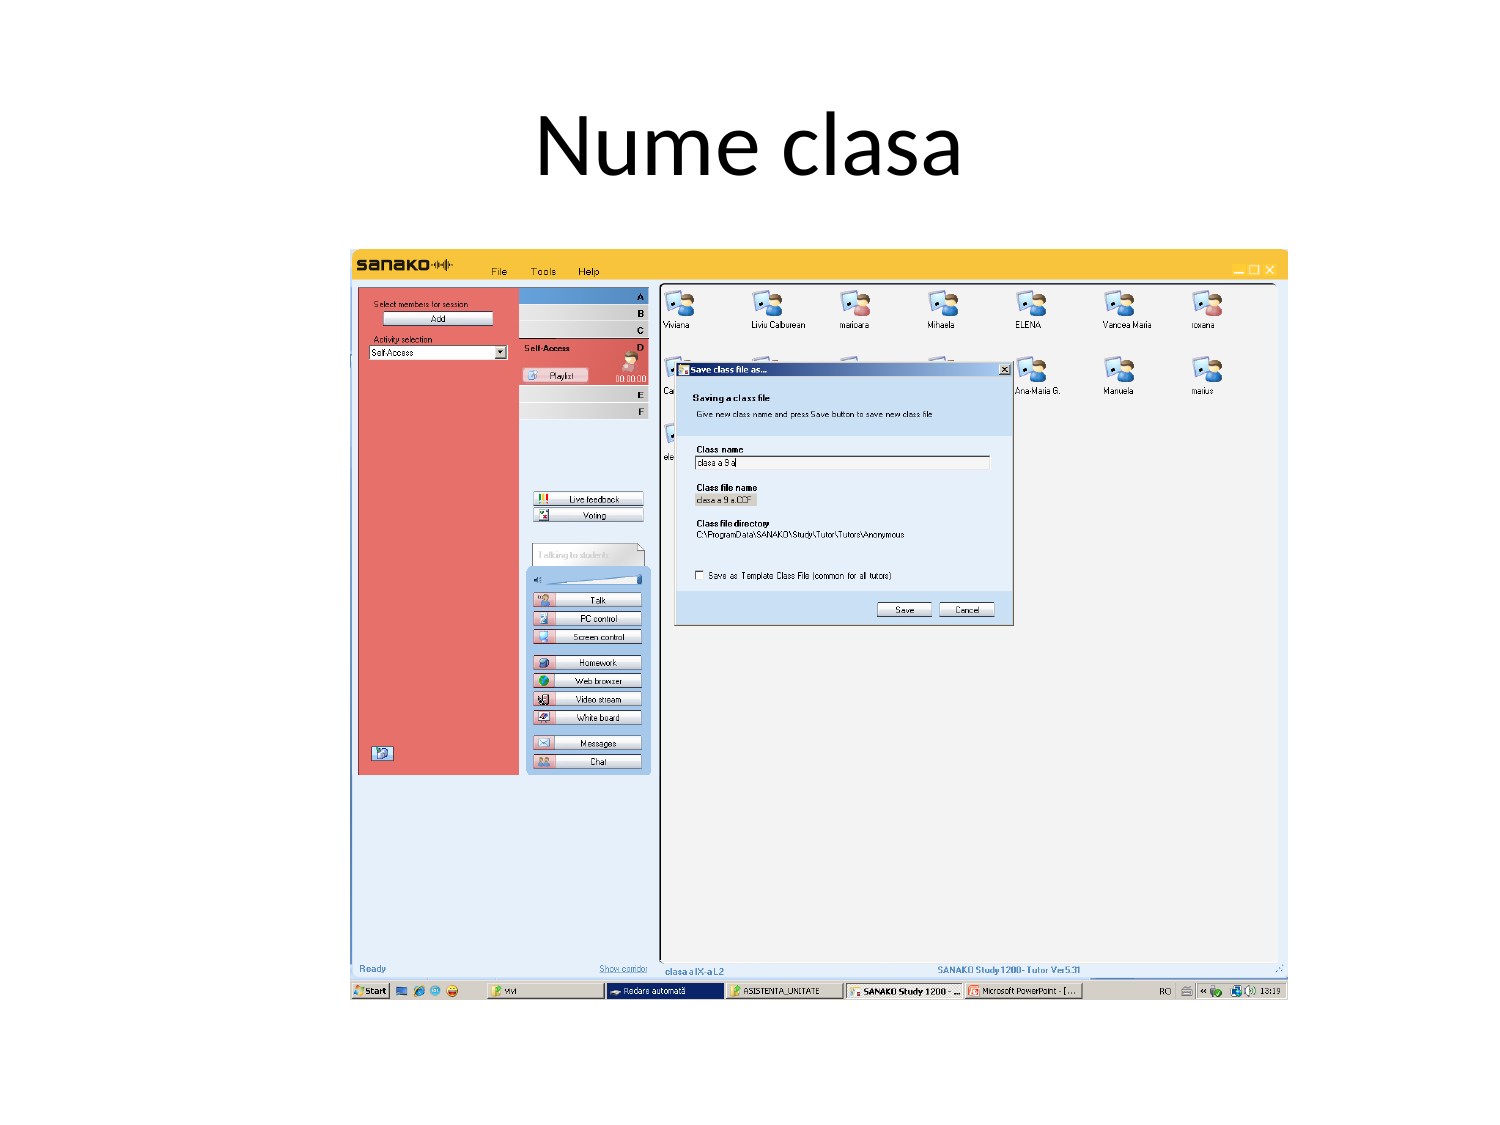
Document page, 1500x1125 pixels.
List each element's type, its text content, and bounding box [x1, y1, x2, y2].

picture [349, 249, 1288, 1001]
title Nume clasa [75, 45, 1425, 233]
